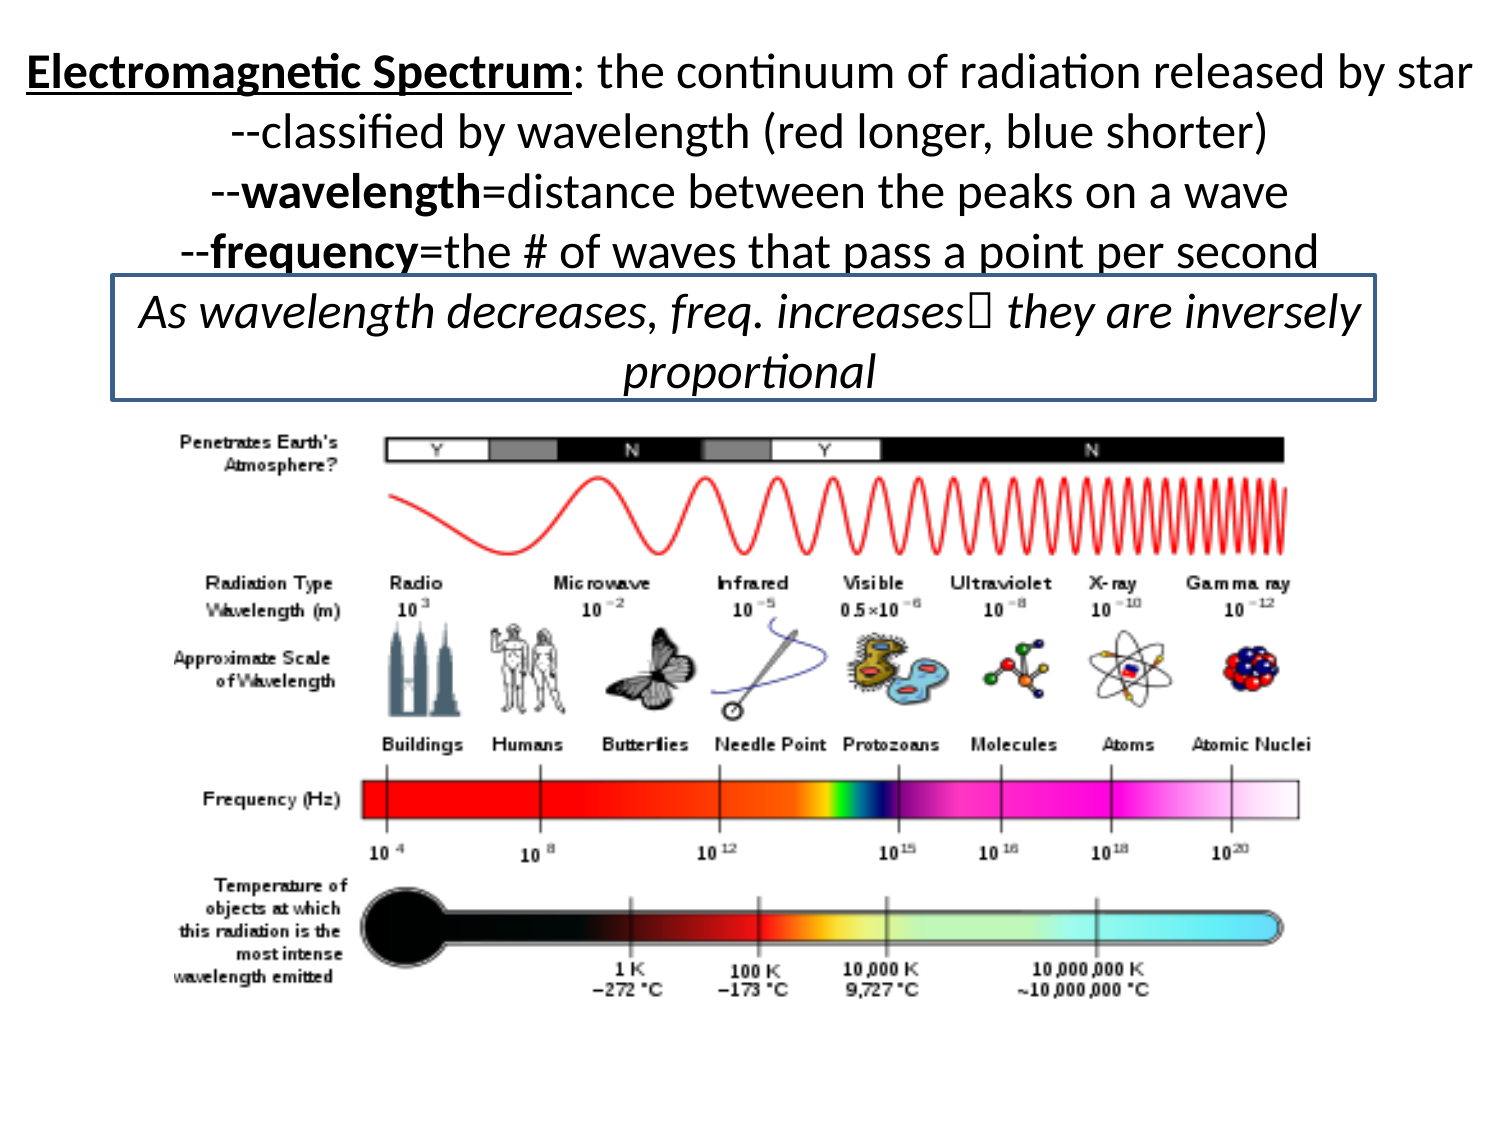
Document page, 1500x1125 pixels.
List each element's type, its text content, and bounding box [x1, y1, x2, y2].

title Electromagnetic Spectrum: the continuum of radiation released by star --classified by wavelength (red longer, blue shorter) --wavelength=distance between the peaks on a wave --frequency=the # of waves that pass a point per second As wavelength decreases, freq. increases they are inversely proportional [0, 0, 1500, 438]
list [174, 424, 1326, 1031]
text_box [110, 273, 1377, 402]
